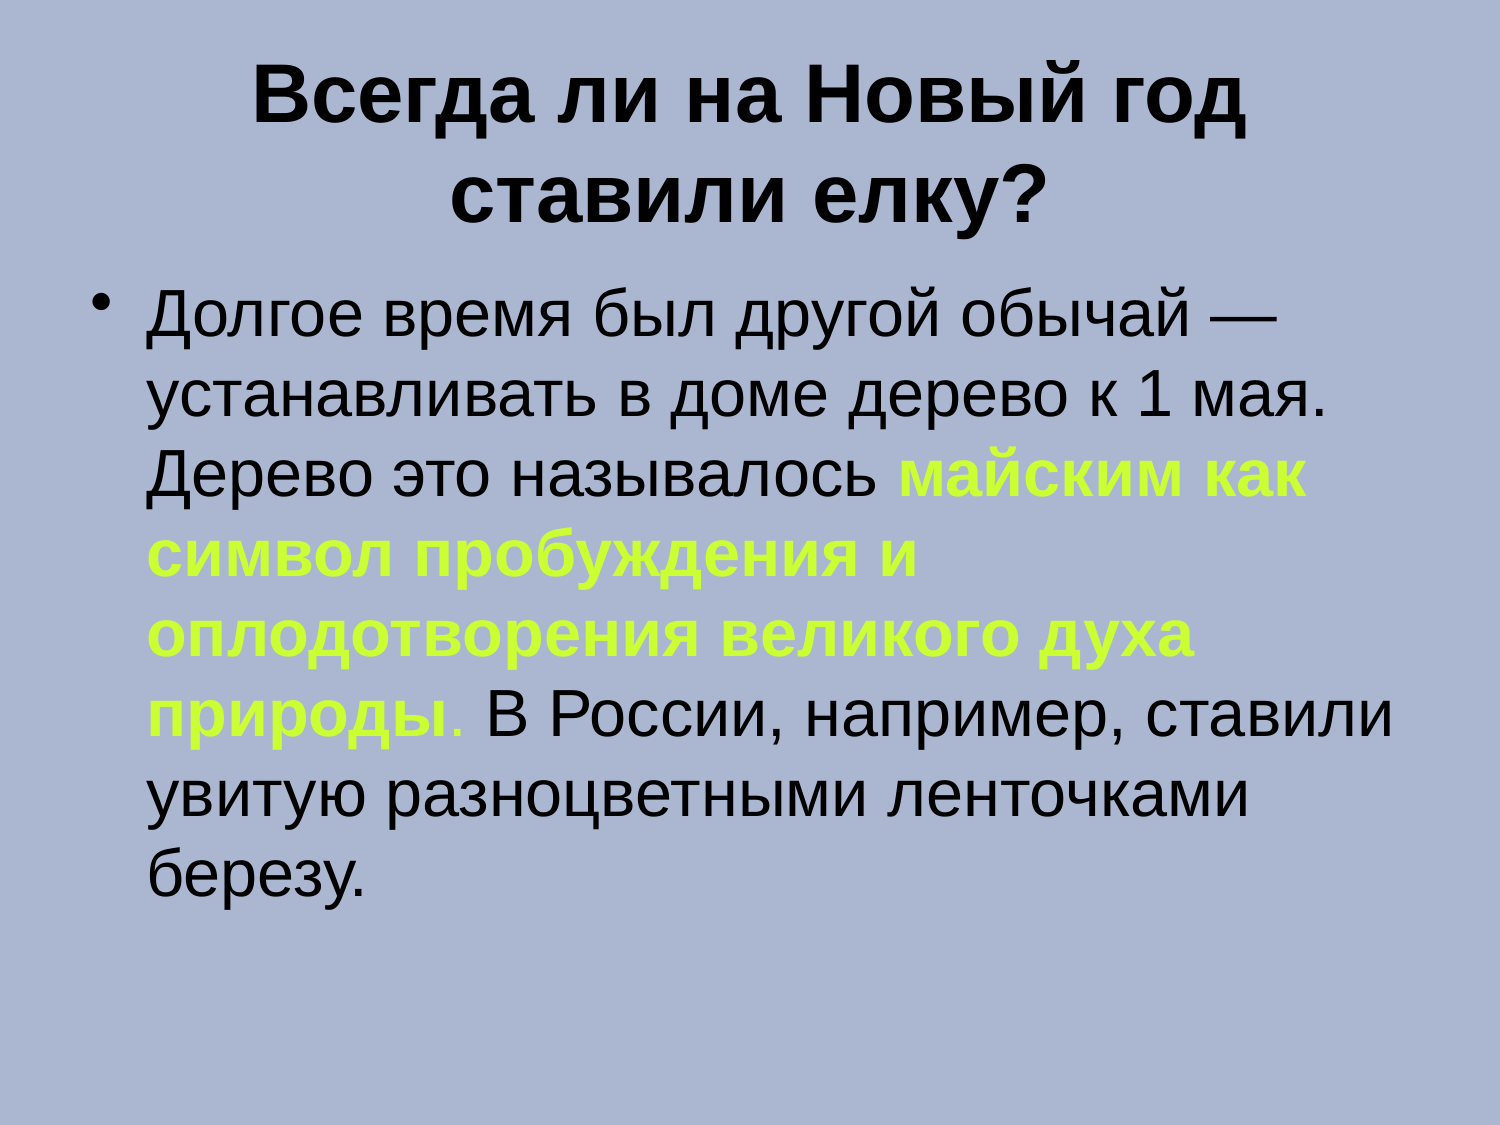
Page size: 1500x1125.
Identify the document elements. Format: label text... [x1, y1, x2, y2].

title Всегда ли на Новый год ставили елку? [74, 44, 1426, 233]
list Долгое время был другой обычай — устанавливать в доме дерево к 1 мая. Дерево это называлось майским как символ пробуждения и оплодотворения великого духа природы. В России, например, ставили увитую разноцветными ленточками березу. [74, 262, 1426, 1006]
